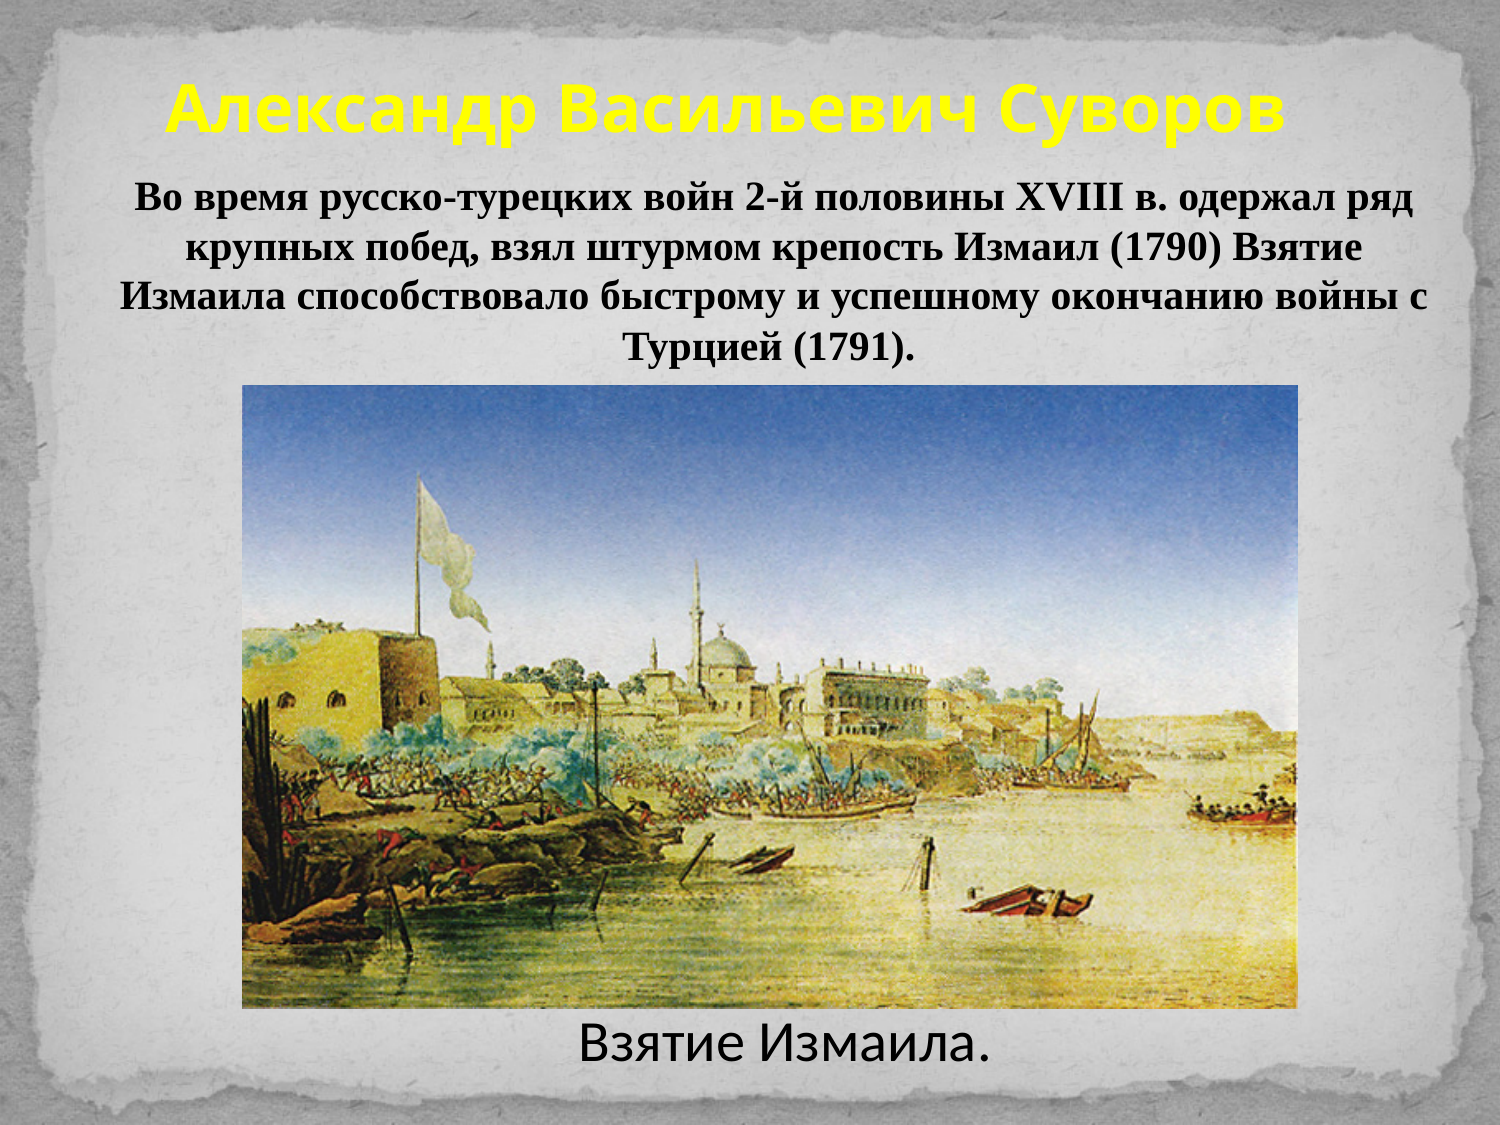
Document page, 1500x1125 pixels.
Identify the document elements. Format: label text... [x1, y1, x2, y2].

text_box Во время русско-турецких войн 2-й половины XVIII в. одержал ряд крупных побед, взял штурмом крепость Измаил (1790) Взятие Измаила способствовало быстрому и успешному окончанию войны с Турцией (1791). [100, 160, 1448, 446]
text_box Александр Васильевич Суворов [128, 58, 1325, 154]
picture [242, 386, 1298, 1009]
text_box Взятие Измаила. [316, 1018, 1254, 1081]
